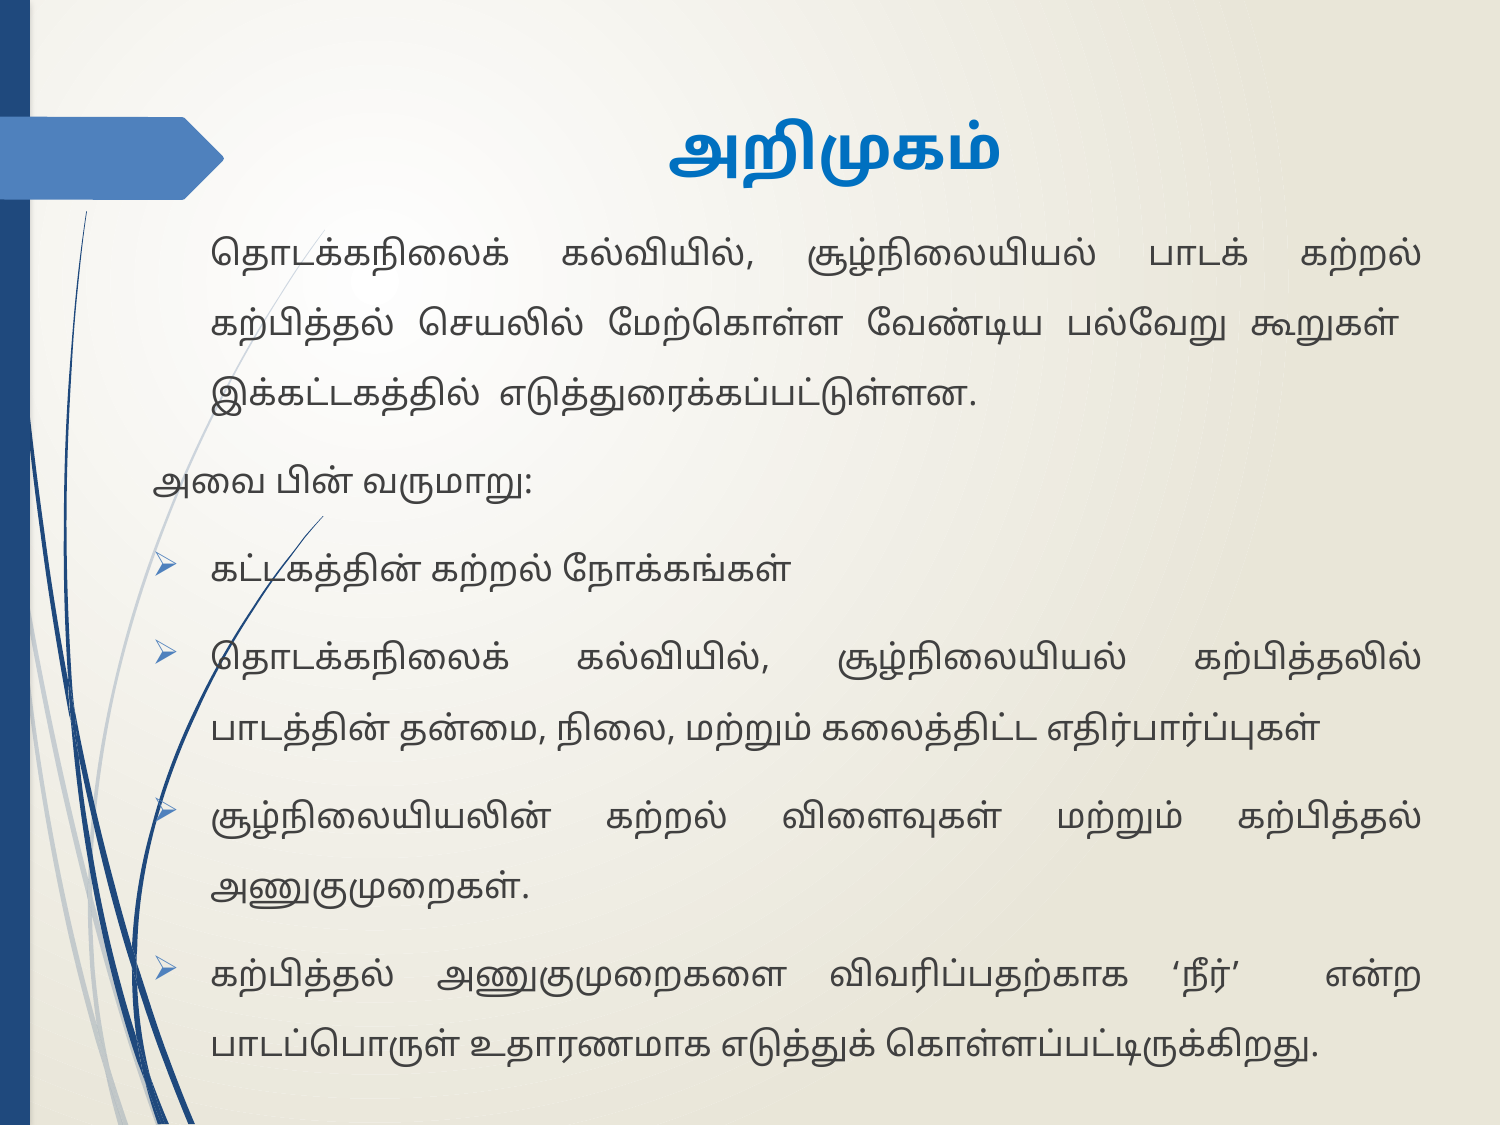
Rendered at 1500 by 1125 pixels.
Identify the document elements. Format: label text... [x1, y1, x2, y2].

list அறிமுகம் தொடக்கநிலைக் கல்வியில், சூழ்நிலையியல் பாடக் கற்றல் கற்பித்தல் செயலில் மேற்கொள்ள வேண்டிய பல்வேறு கூறுகள் இக்கட்டகத்தில் எடுத்துரைக்கப்பட்டுள்ளன. அவை பின் வருமாறு: கட்டகத்தின் கற்றல் நோக்கங்கள் தொடக்கநிலைக் கல்வியில், சூழ்நிலையியல் கற்பித்தலில் பாடத்தின் தன்மை, நிலை, மற்றும் கலைத்திட்ட எதிர்பார்ப்புகள் சூழ்நிலையியலின் கற்றல் விளைவுகள் மற்றும் கற்பித்தல் அணுகுமுறைகள். கற்பித்தல் அணுகுமுறைகளை விவரிப்பதற்காக ‘நீர்’ என்ற பாடப்பொருள் உதாரணமாக எடுத்துக் கொள்ளப்பட்டிருக்கிறது. [137, 87, 1438, 1088]
